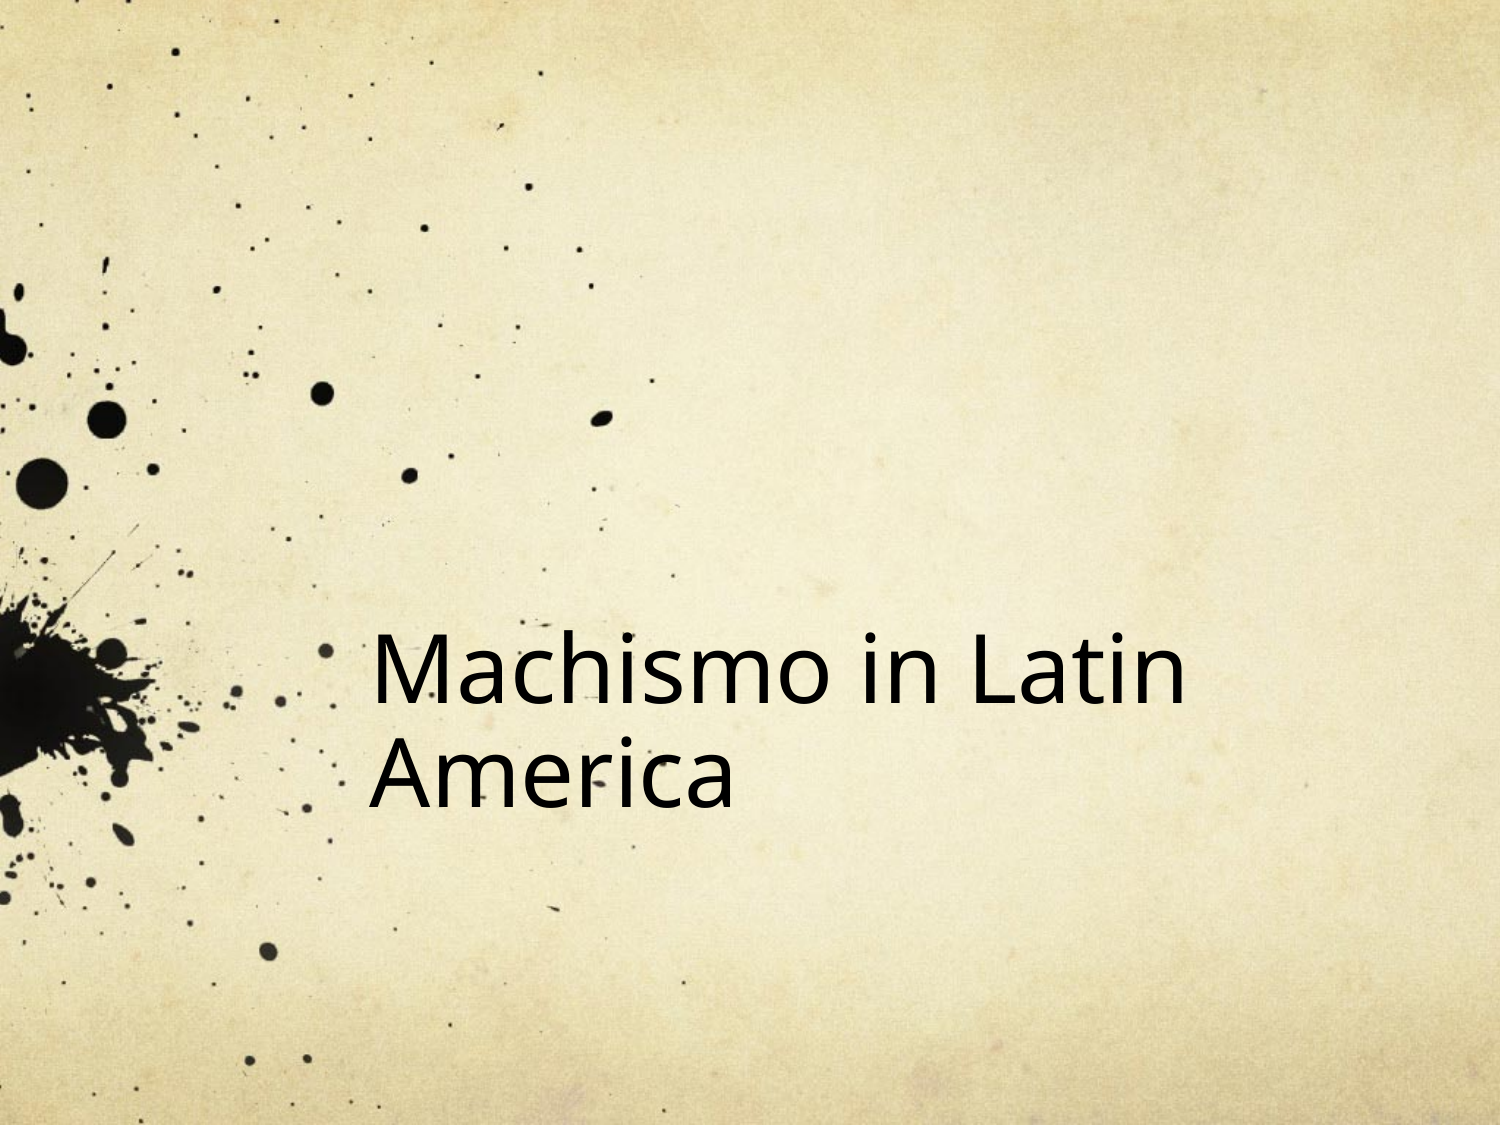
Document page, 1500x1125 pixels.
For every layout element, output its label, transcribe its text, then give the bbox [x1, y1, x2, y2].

picture [0, 0, 1500, 1125]
title Machismo in Latin America [362, 512, 1425, 827]
